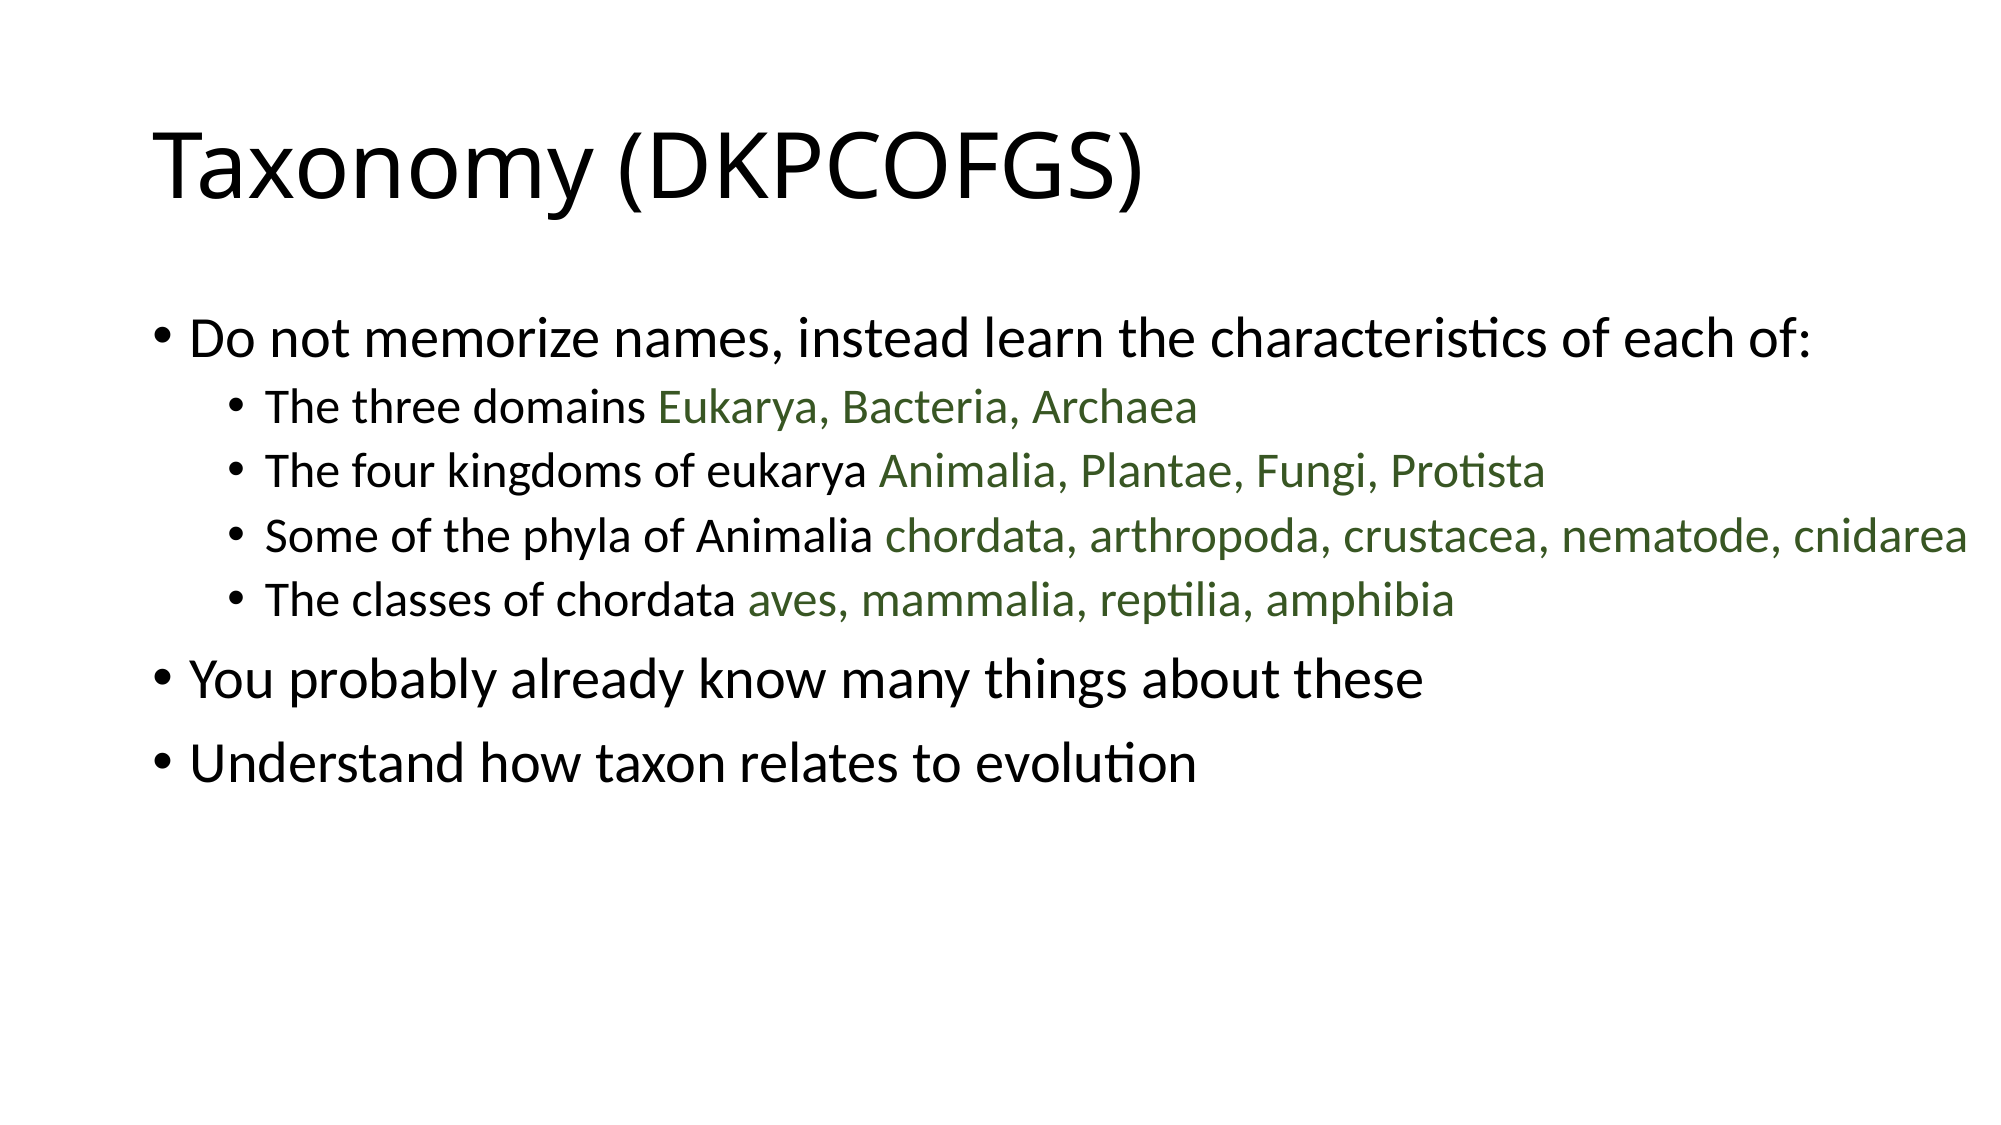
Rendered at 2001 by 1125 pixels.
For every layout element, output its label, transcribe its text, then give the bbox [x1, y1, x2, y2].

list Do not memorize names, instead learn the characteristics of each of: The three domains Eukarya, Bacteria, Archaea The four kingdoms of eukarya Animalia, Plantae, Fungi, Protista Some of the phyla of Animalia chordata, arthropoda, crustacea, nematode, cnidarea The classes of chordata aves, mammalia, reptilia, amphibia You probably already know many things about these Understand how taxon relates to evolution [137, 299, 2000, 1014]
title Taxonomy (DKPCOFGS) [137, 59, 1863, 278]
